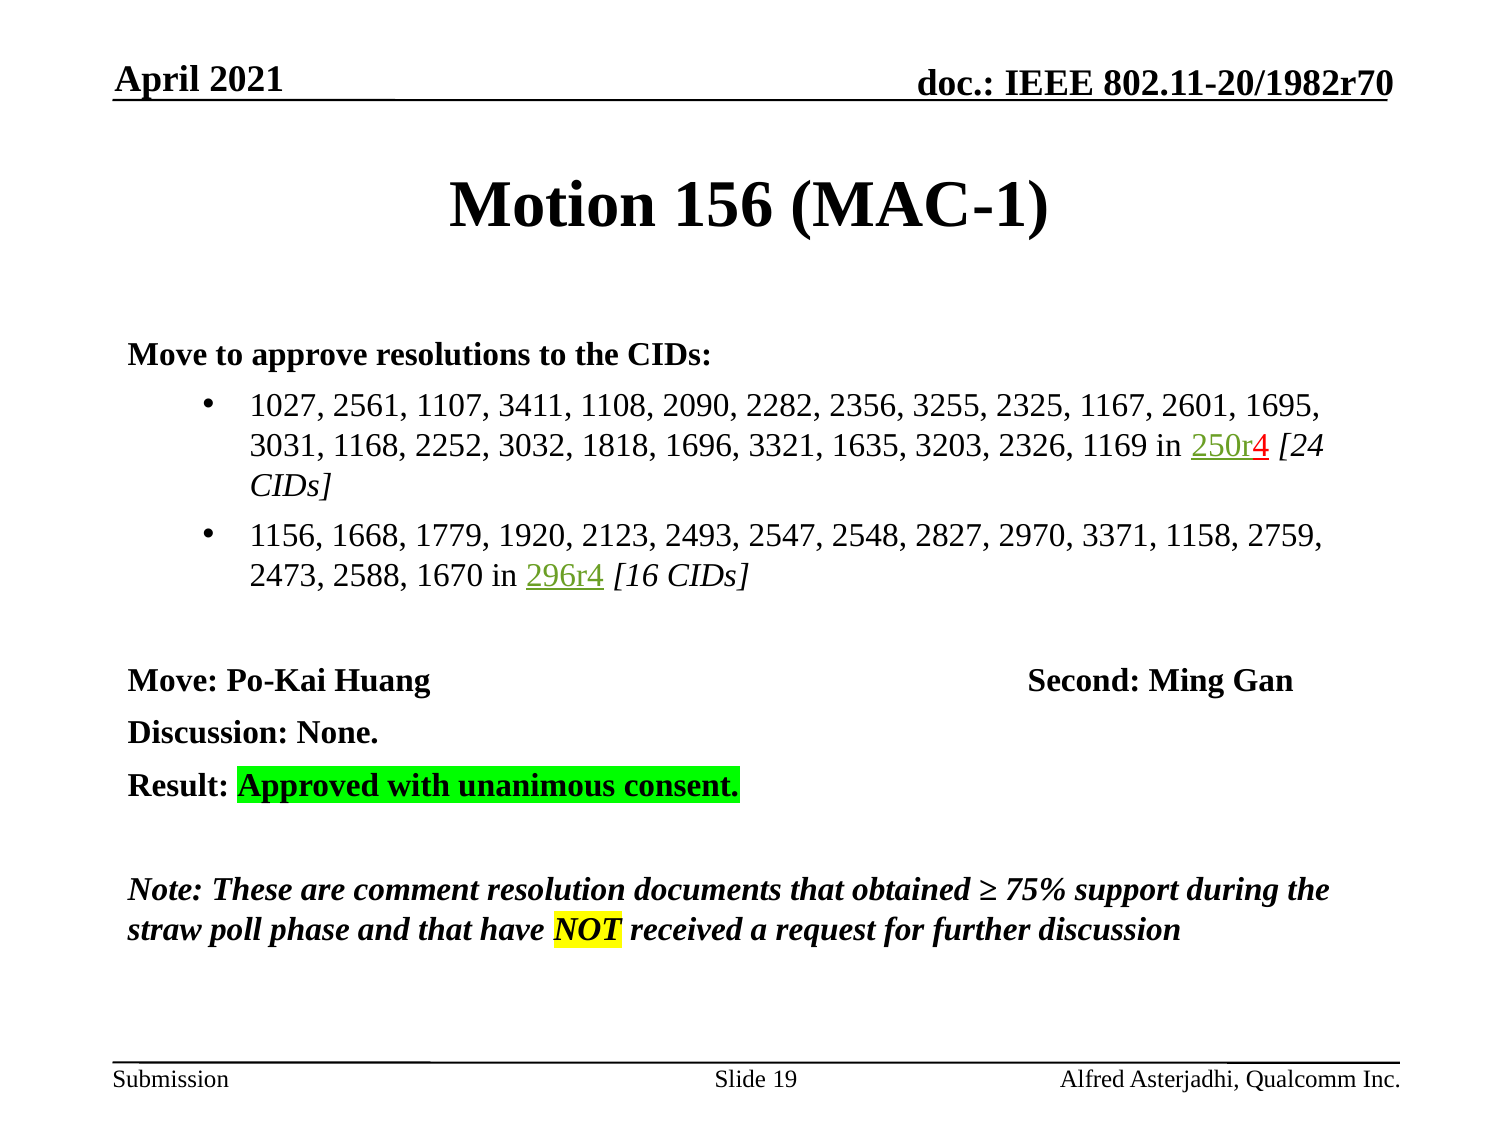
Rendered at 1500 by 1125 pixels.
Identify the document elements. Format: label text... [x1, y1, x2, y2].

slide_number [114, 54, 423, 100]
footer Alfred Asterjadhi, Qualcomm Inc. [878, 1061, 1402, 1093]
list Move to approve resolutions to the CIDs: 1027, 2561, 1107, 3411, 1108, 2090, 2282, 2356, 3255, 2325, 1167, 2601, 1695, 3031, 1168, 2252, 3032, 1818, 1696, 3321, 1635, 3203, 2326, 1169 in 250r4 [24 CIDs] 1156, 1668, 1779, 1920, 2123, 2493, 2547, 2548, 2827, 2970, 3371, 1158, 2759, 2473, 2588, 1670 in 296r4 [16 CIDs] Move: Po-Kai Huang Second: Ming Gan Discussion: None. Result: Approved with unanimous consent. Note: These are comment resolution documents that obtained ≥ 75% support during the straw poll phase and that have NOT received a request for further discussion [112, 324, 1388, 1000]
title Motion 156 (MAC-1) [112, 112, 1388, 288]
slide_number Slide 19 [712, 1061, 800, 1123]
